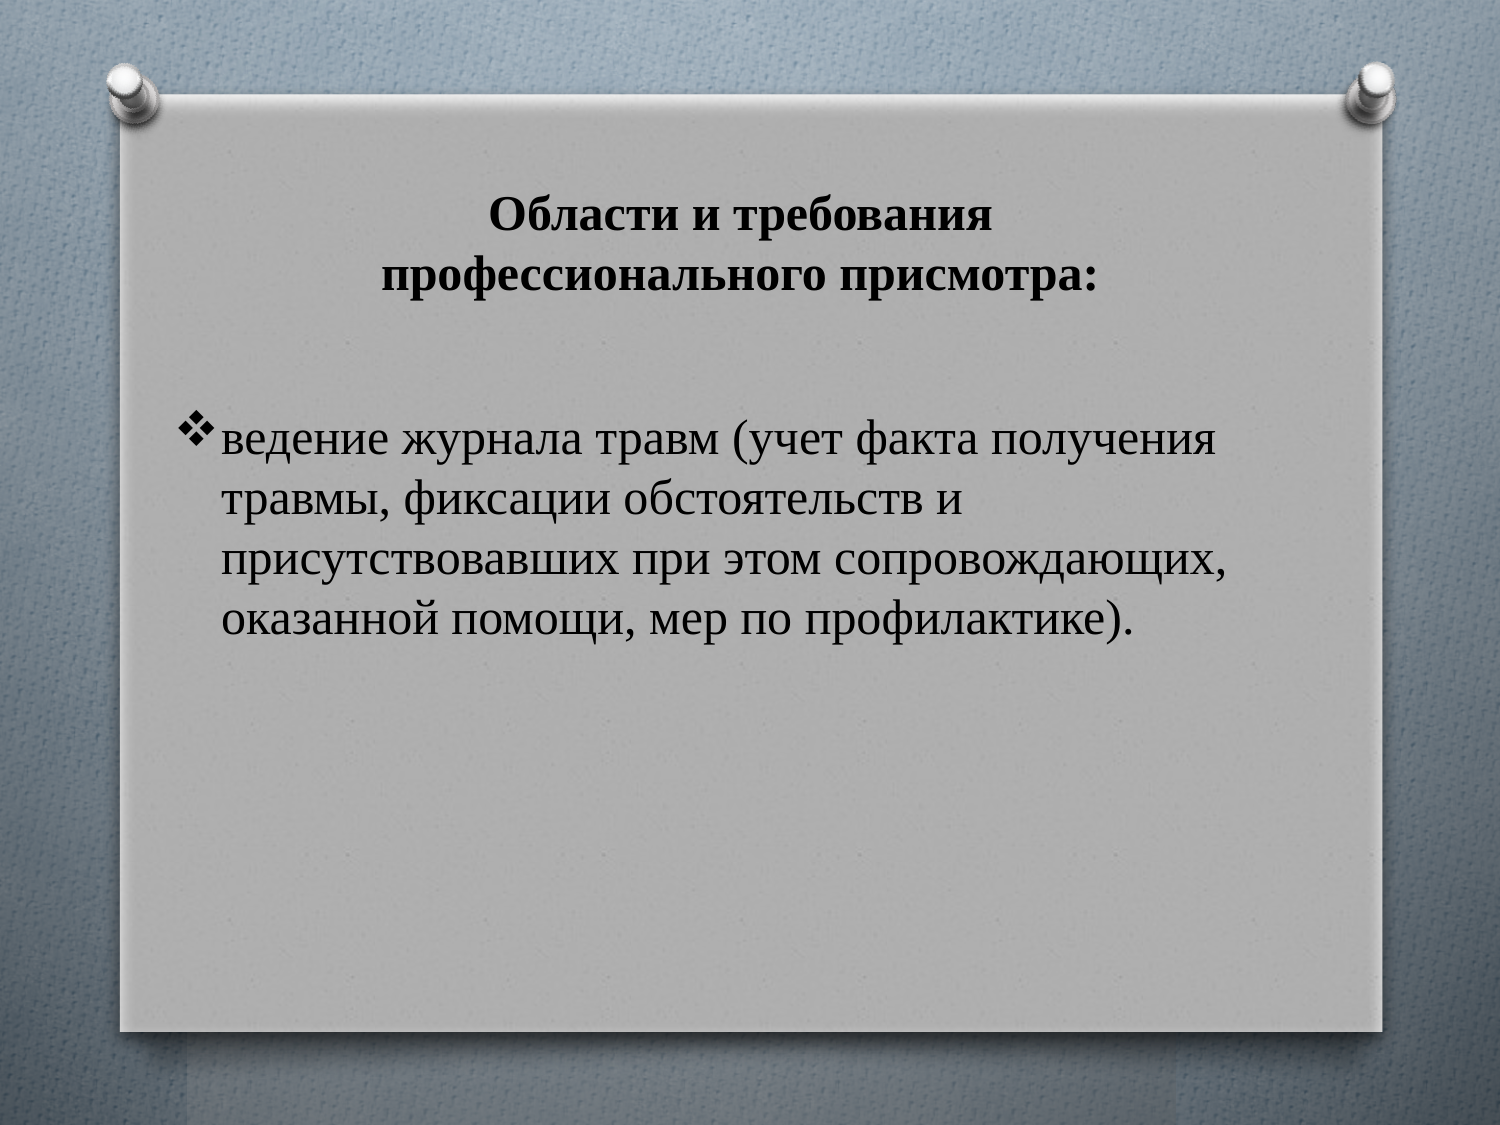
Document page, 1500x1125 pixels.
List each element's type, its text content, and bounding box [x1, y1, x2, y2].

text_box ведение журнала травм (учет факта получения травмы, фиксации обстоятельств и присутствовавших при этом сопровождающих, оказанной помощи, мер по профилактике). [159, 397, 1306, 652]
picture [75, 29, 198, 153]
picture [1317, 35, 1439, 156]
text_box Области и требования профессионального присмотра: [365, 172, 1116, 308]
